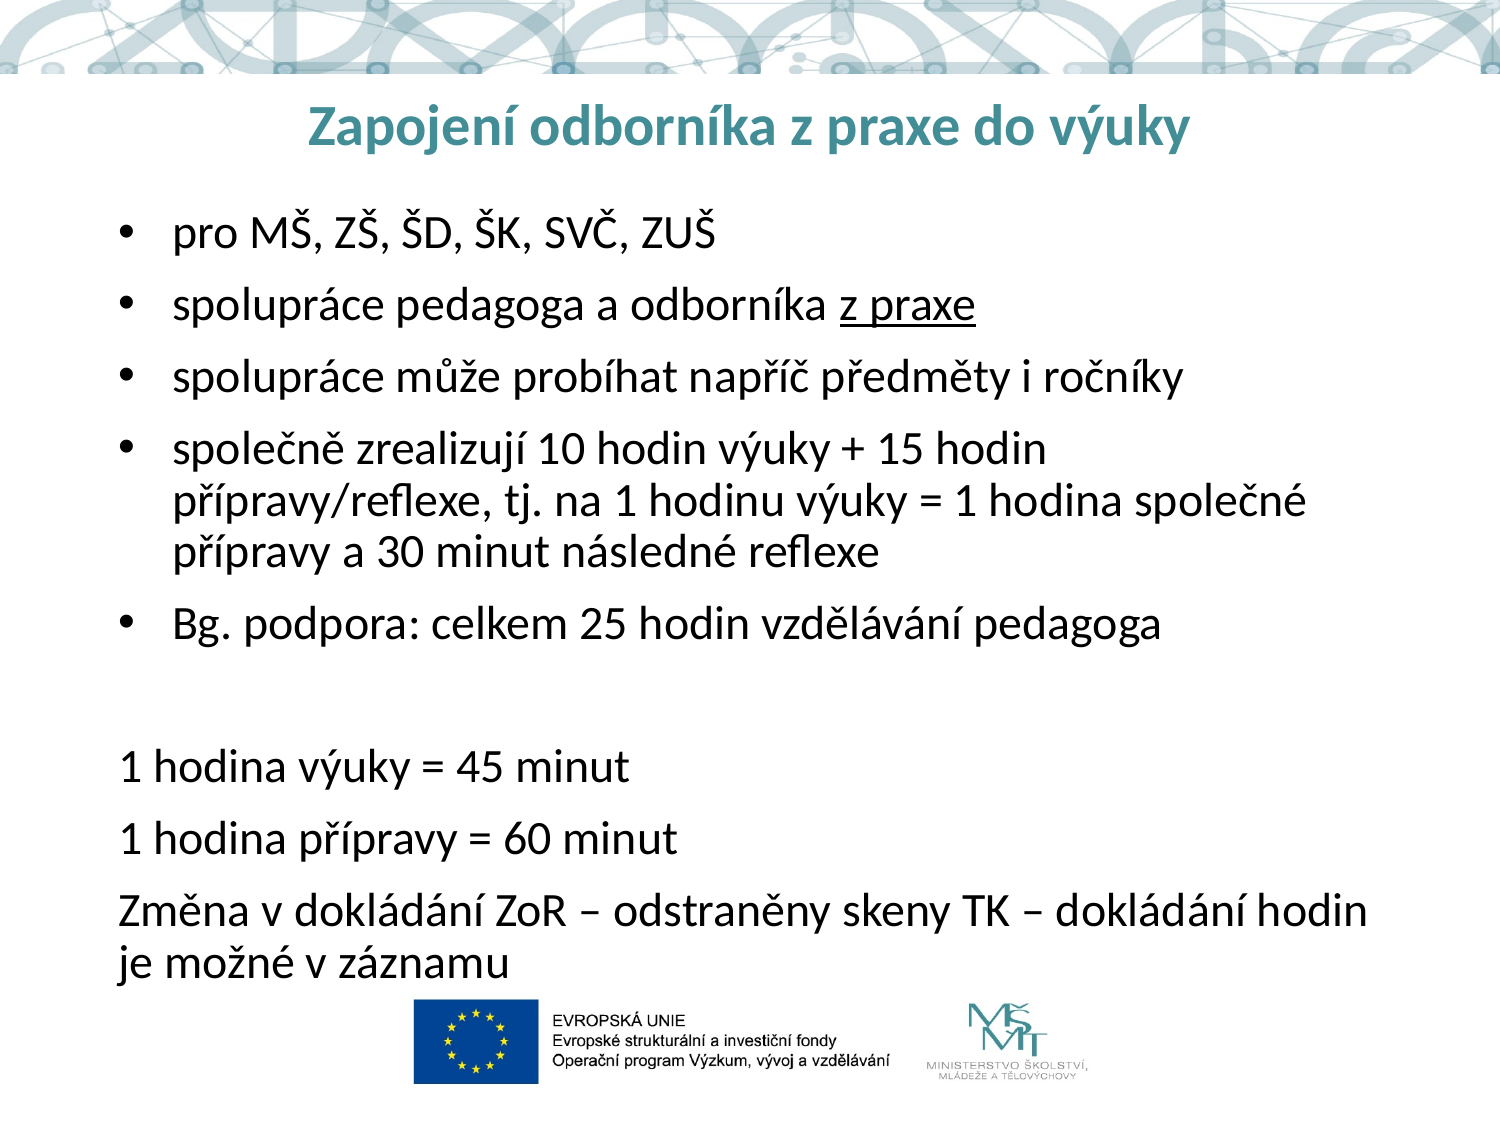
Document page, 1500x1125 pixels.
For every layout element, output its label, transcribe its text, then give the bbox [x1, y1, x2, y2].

title Zapojení odborníka z praxe do výuky [103, 52, 1397, 200]
picture [0, 0, 1500, 74]
list pro MŠ, ZŠ, ŠD, ŠK, SVČ, ZUŠ spolupráce pedagoga a odborníka z praxe spolupráce může probíhat napříč předměty i ročníky společně zrealizují 10 hodin výuky + 15 hodin přípravy/reflexe, tj. na 1 hodinu výuky = 1 hodina společné přípravy a 30 minut následné reflexe Bg. podpora: celkem 25 hodin vzdělávání pedagoga 1 hodina výuky = 45 minut 1 hodina přípravy = 60 minut Změna v dokládání ZoR – odstraněny skeny TK – dokládání hodin je možné v záznamu [103, 200, 1397, 1001]
picture [371, 1001, 1129, 1125]
